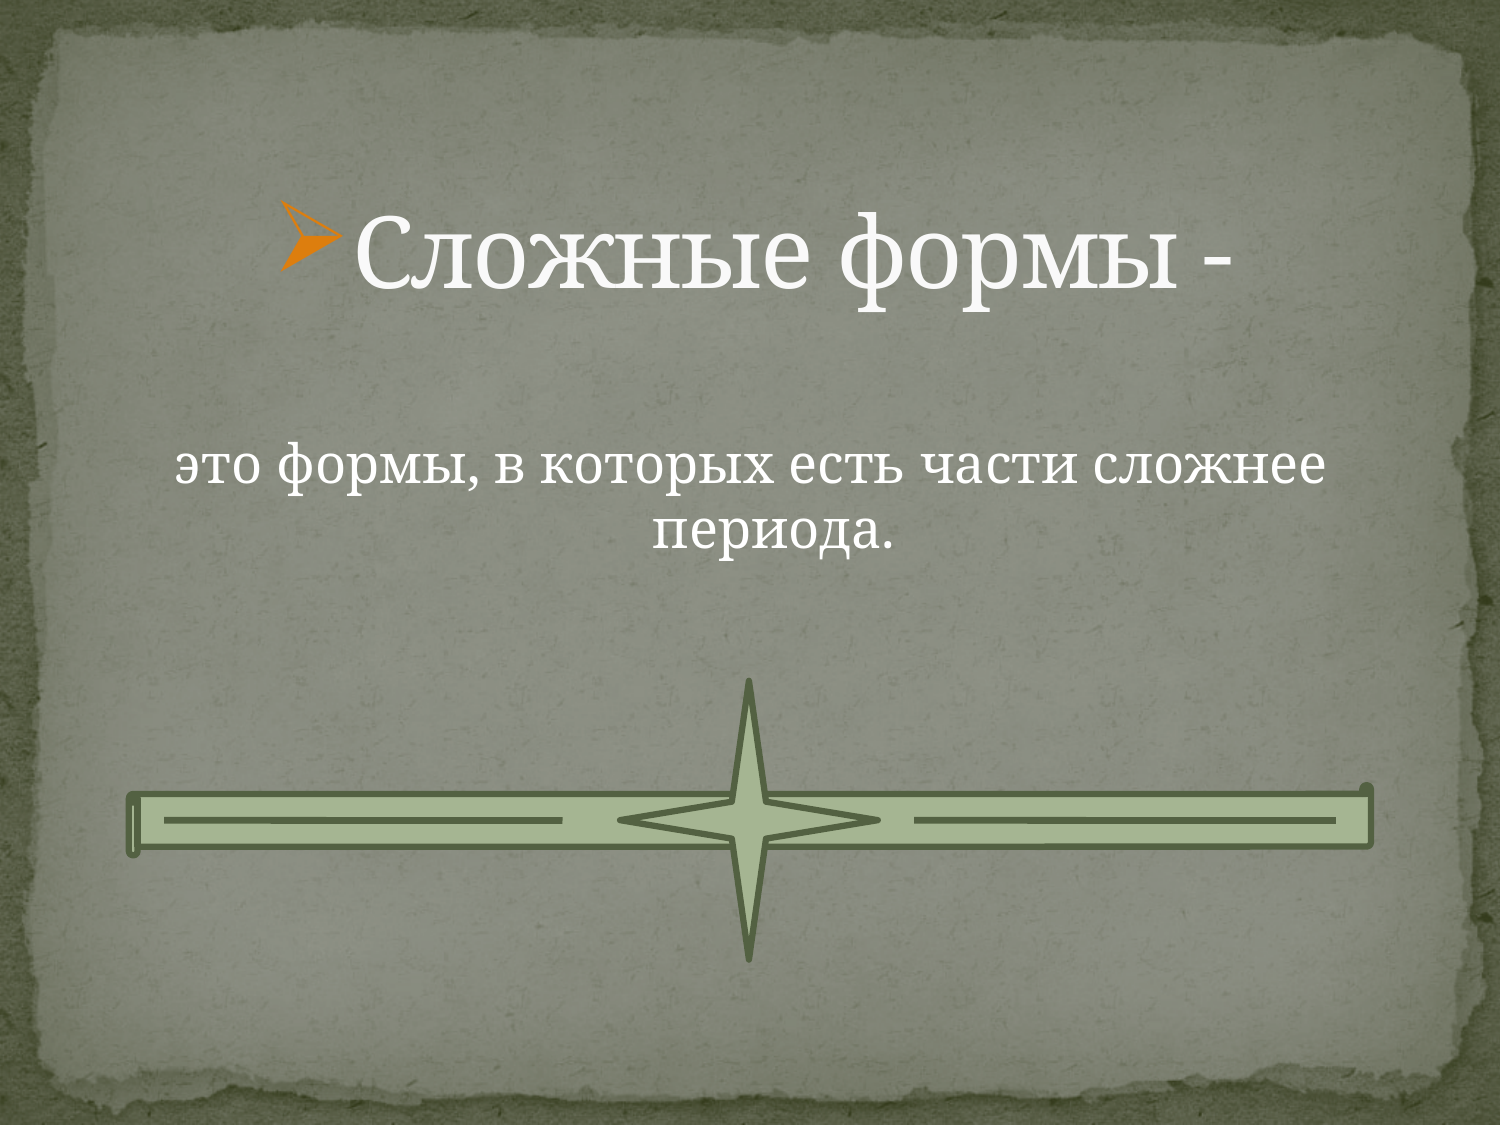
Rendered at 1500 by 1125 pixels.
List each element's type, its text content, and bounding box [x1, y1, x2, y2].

text_box [768, 782, 1375, 850]
list это формы, в которых есть части сложнее периода. [76, 421, 1428, 1006]
text_box [125, 790, 730, 859]
title Сложные формы - [77, 20, 1428, 317]
text_box [616, 677, 881, 963]
